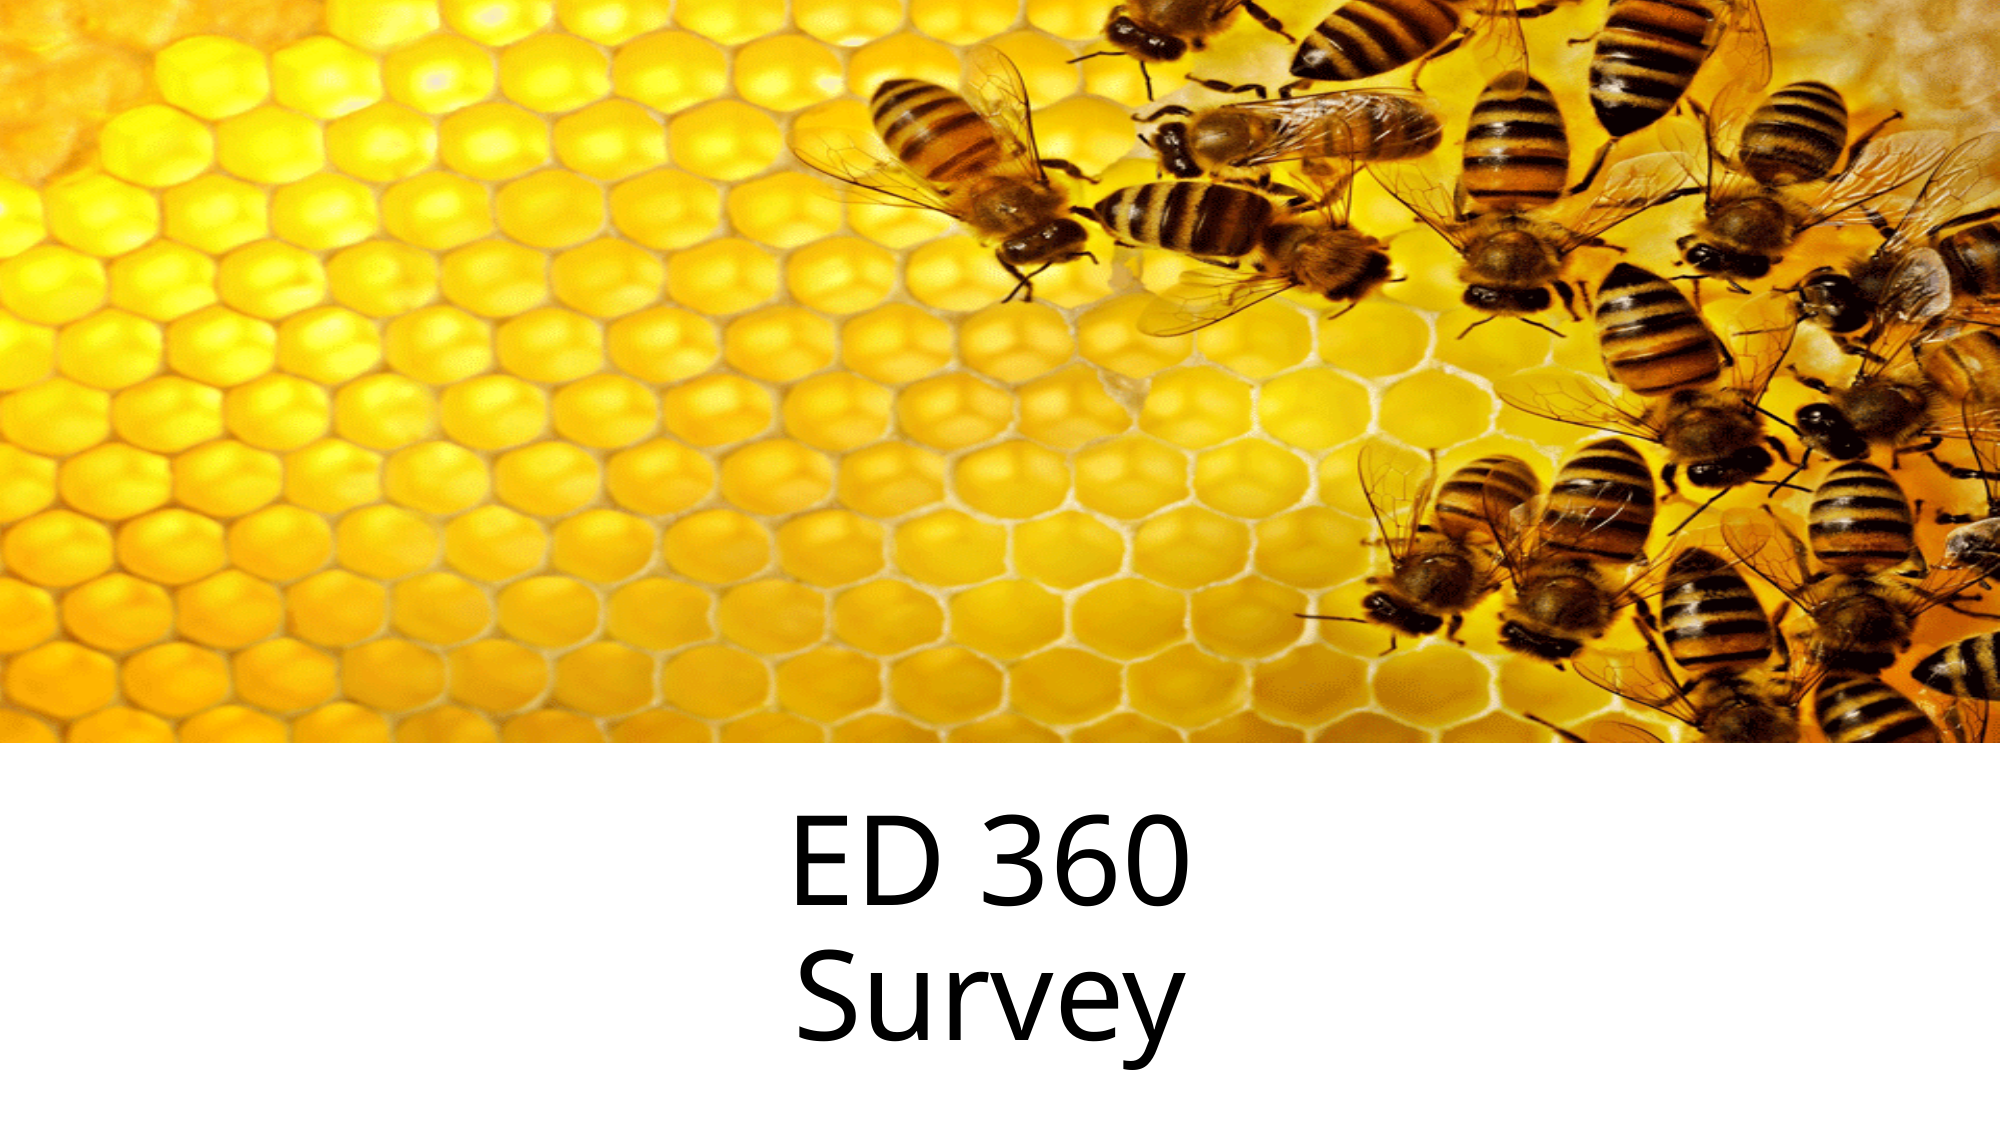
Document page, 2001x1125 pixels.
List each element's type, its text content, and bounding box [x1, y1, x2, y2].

picture [0, 0, 2000, 743]
title ED 360 Survey [239, 743, 1740, 1075]
